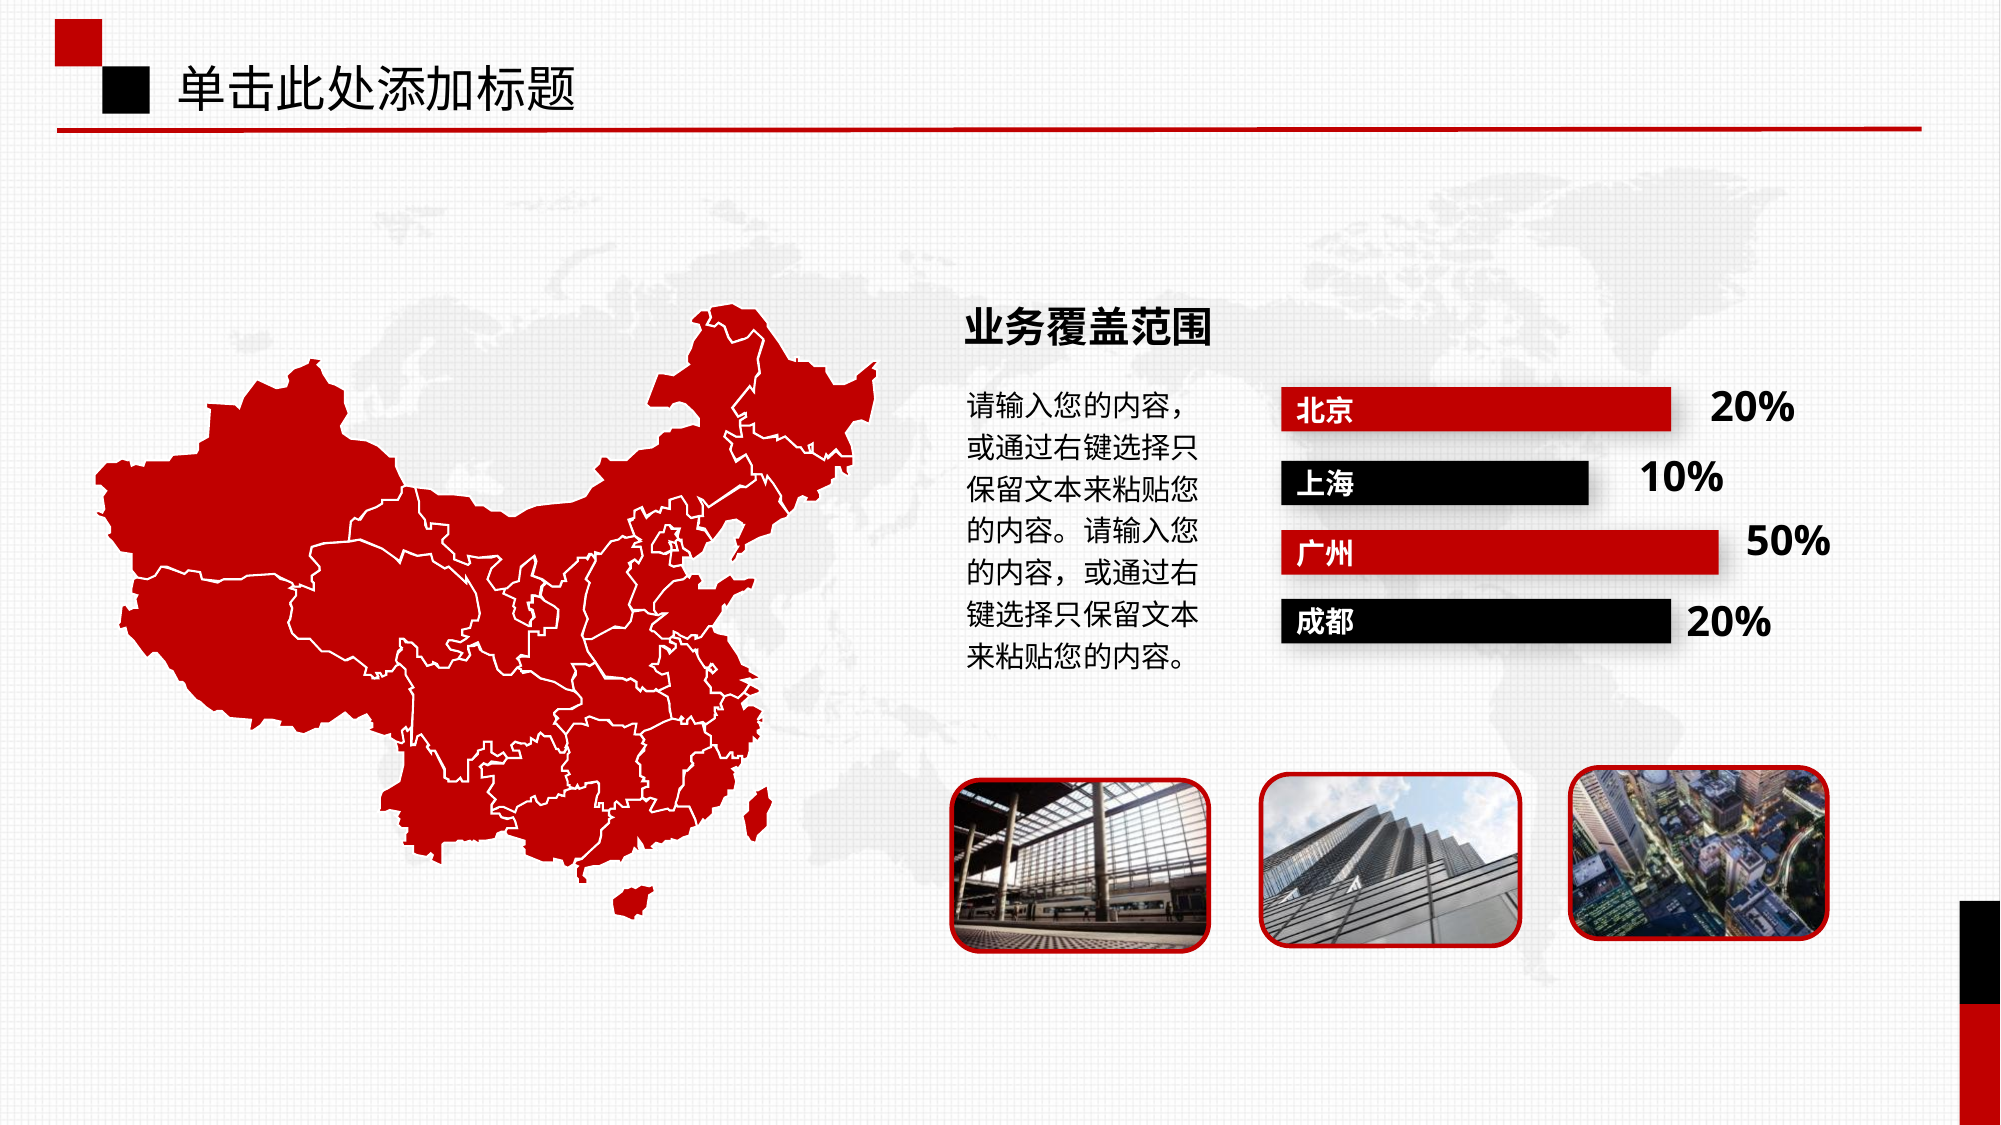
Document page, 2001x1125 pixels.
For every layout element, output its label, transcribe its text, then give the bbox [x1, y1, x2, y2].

text_box 业务覆盖范围 [948, 293, 1376, 359]
text_box [101, 65, 151, 115]
text_box 广州 [1280, 529, 1720, 576]
text_box [1959, 900, 2000, 1005]
text_box [1959, 1005, 2000, 1125]
text_box 成都 [1280, 598, 1671, 644]
text_box 北京 [1280, 386, 1672, 432]
text_box 50% [1731, 506, 1935, 572]
text_box 请输入您的内容，或通过右键选择只保留文本来粘贴您的内容。请输入您的内容，或通过右键选择只保留文本来粘贴您的内容。 [951, 372, 1217, 681]
text_box 20% [1695, 372, 1899, 438]
text_box 10% [1624, 442, 1828, 507]
text_box 单击此处添加标题 [161, 50, 700, 126]
text_box [54, 18, 103, 67]
picture [0, 0, 2001, 1125]
text_box 上海 [1280, 460, 1590, 506]
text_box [94, 302, 880, 921]
text_box 20% [1671, 587, 1875, 653]
